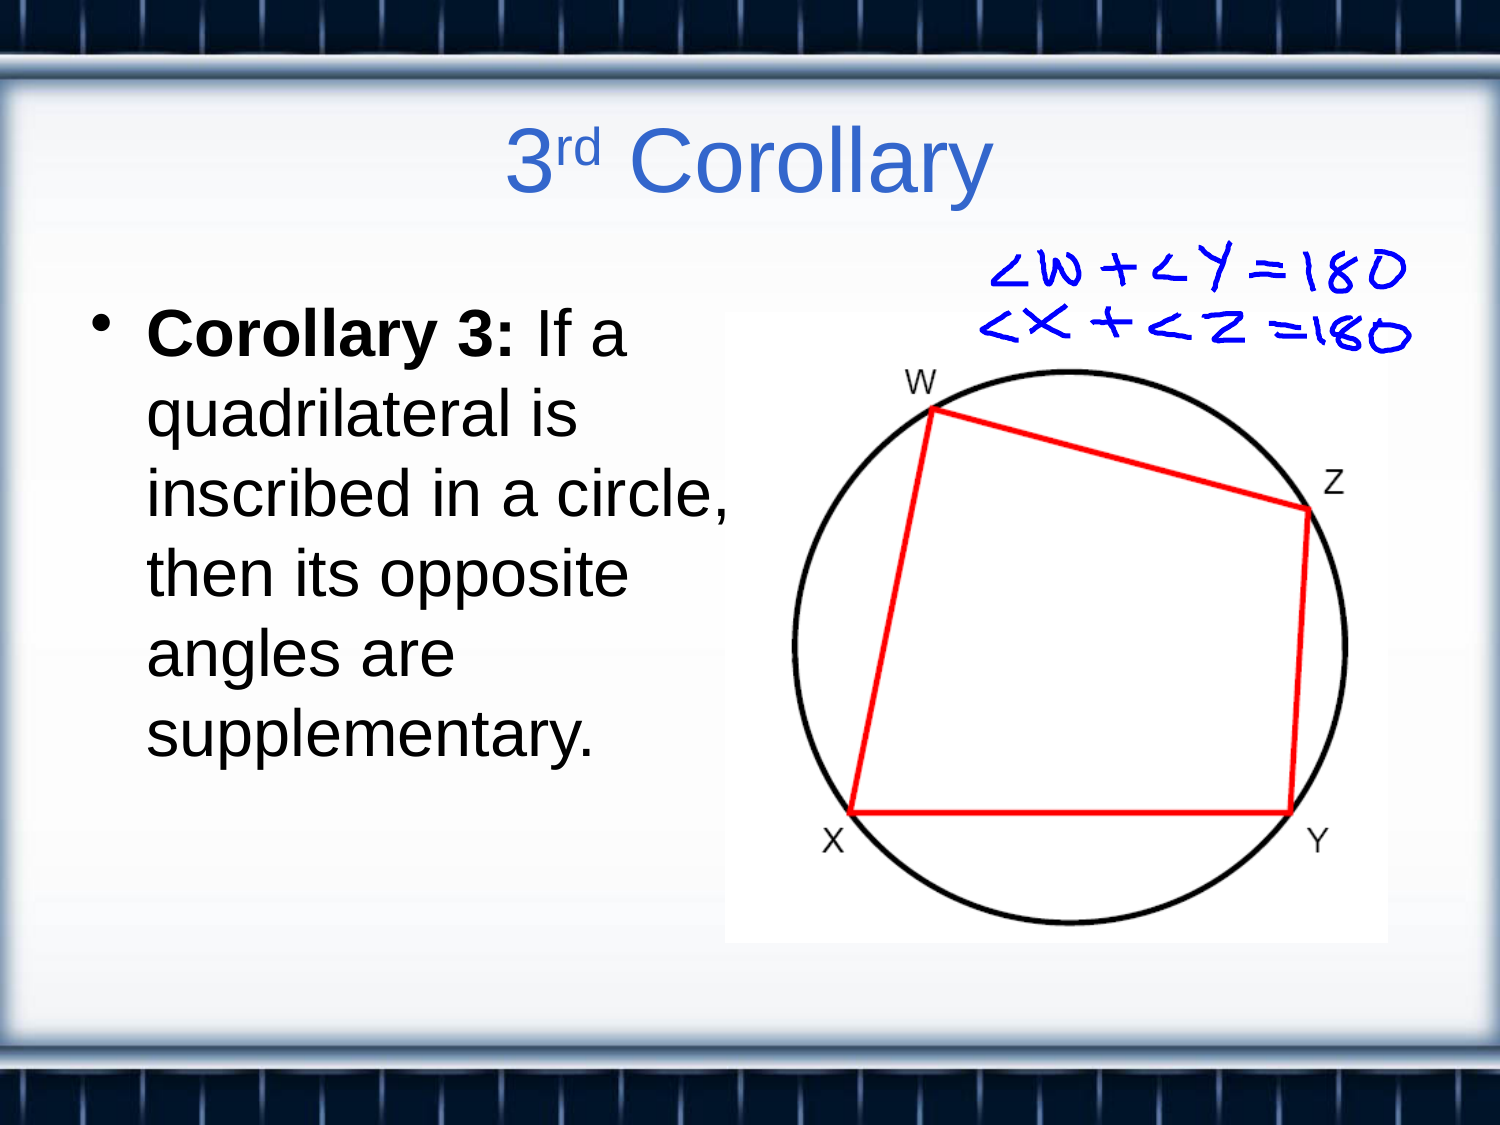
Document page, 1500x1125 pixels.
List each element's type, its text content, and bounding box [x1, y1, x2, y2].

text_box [981, 241, 1410, 352]
picture [0, 0, 1500, 1125]
title 3rd Corollary [74, 62, 1426, 251]
list Corollary 3: If a quadrilateral is inscribed in a circle, then its opposite angles are supplementary. [74, 282, 763, 1038]
